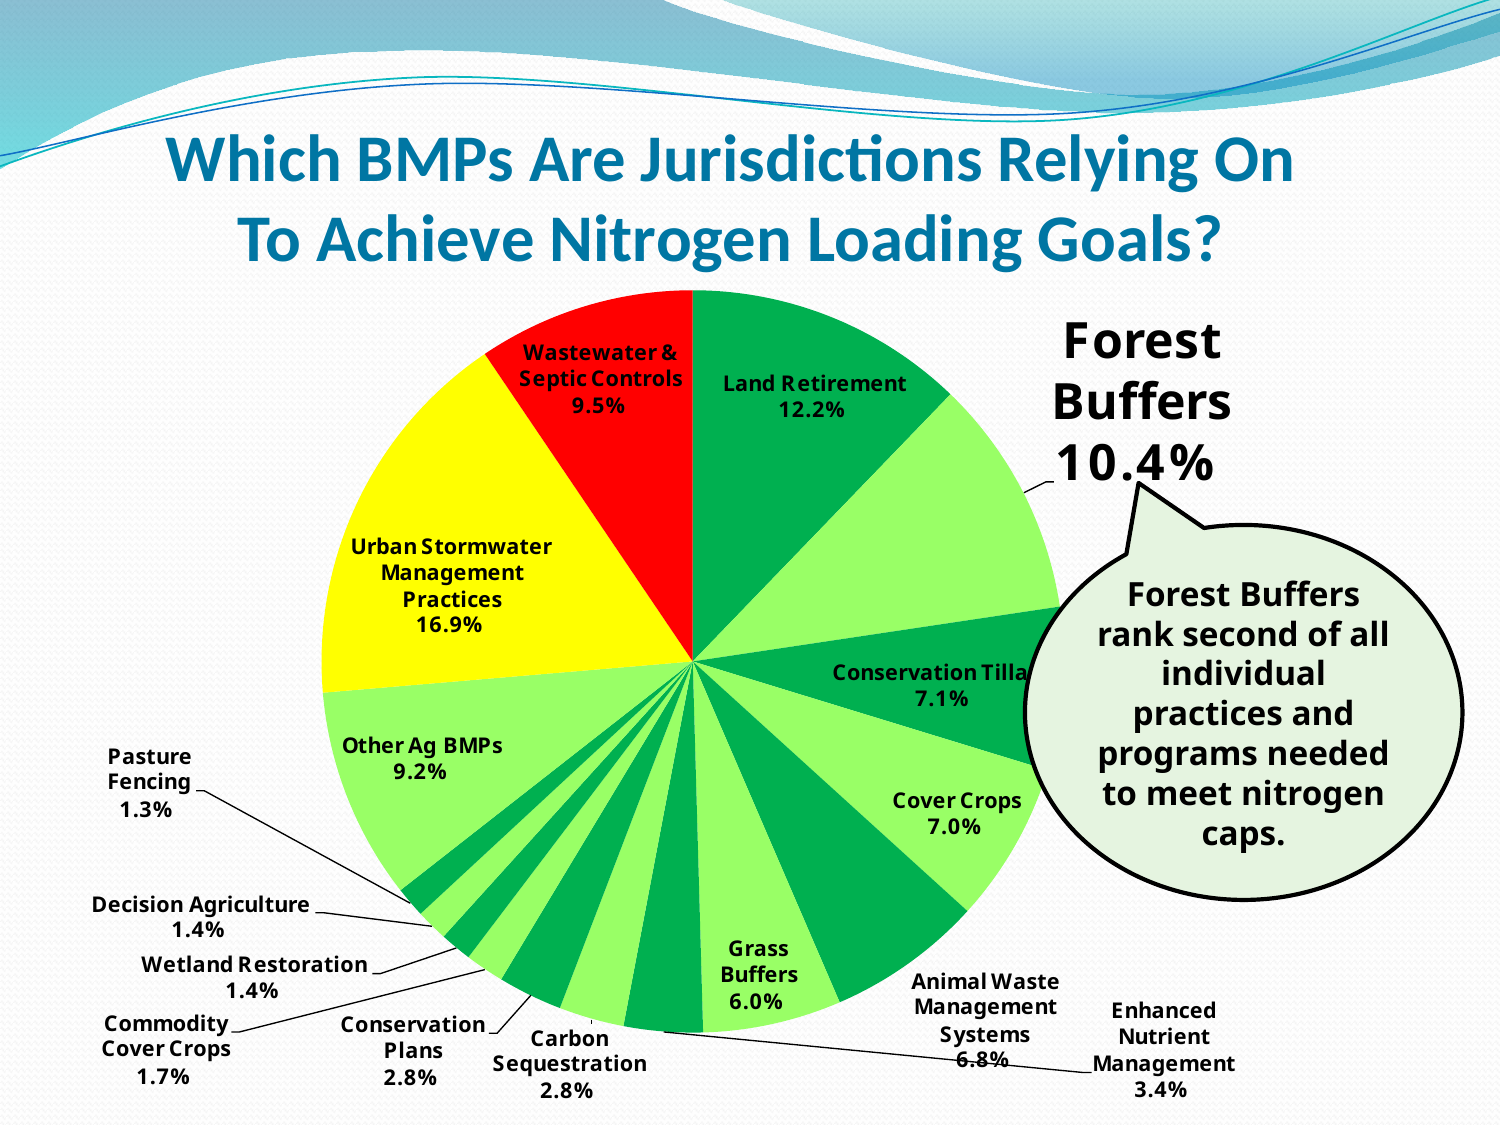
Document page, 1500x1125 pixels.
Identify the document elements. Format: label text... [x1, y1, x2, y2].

picture [74, 212, 1310, 1109]
title Which BMPs Are Jurisdictions Relying On To Achieve Nitrogen Loading Goals? [24, 99, 1438, 275]
text_box Forest Buffers rank second of all individual practices and programs needed to meet nitrogen caps. [1316, 533, 1465, 892]
